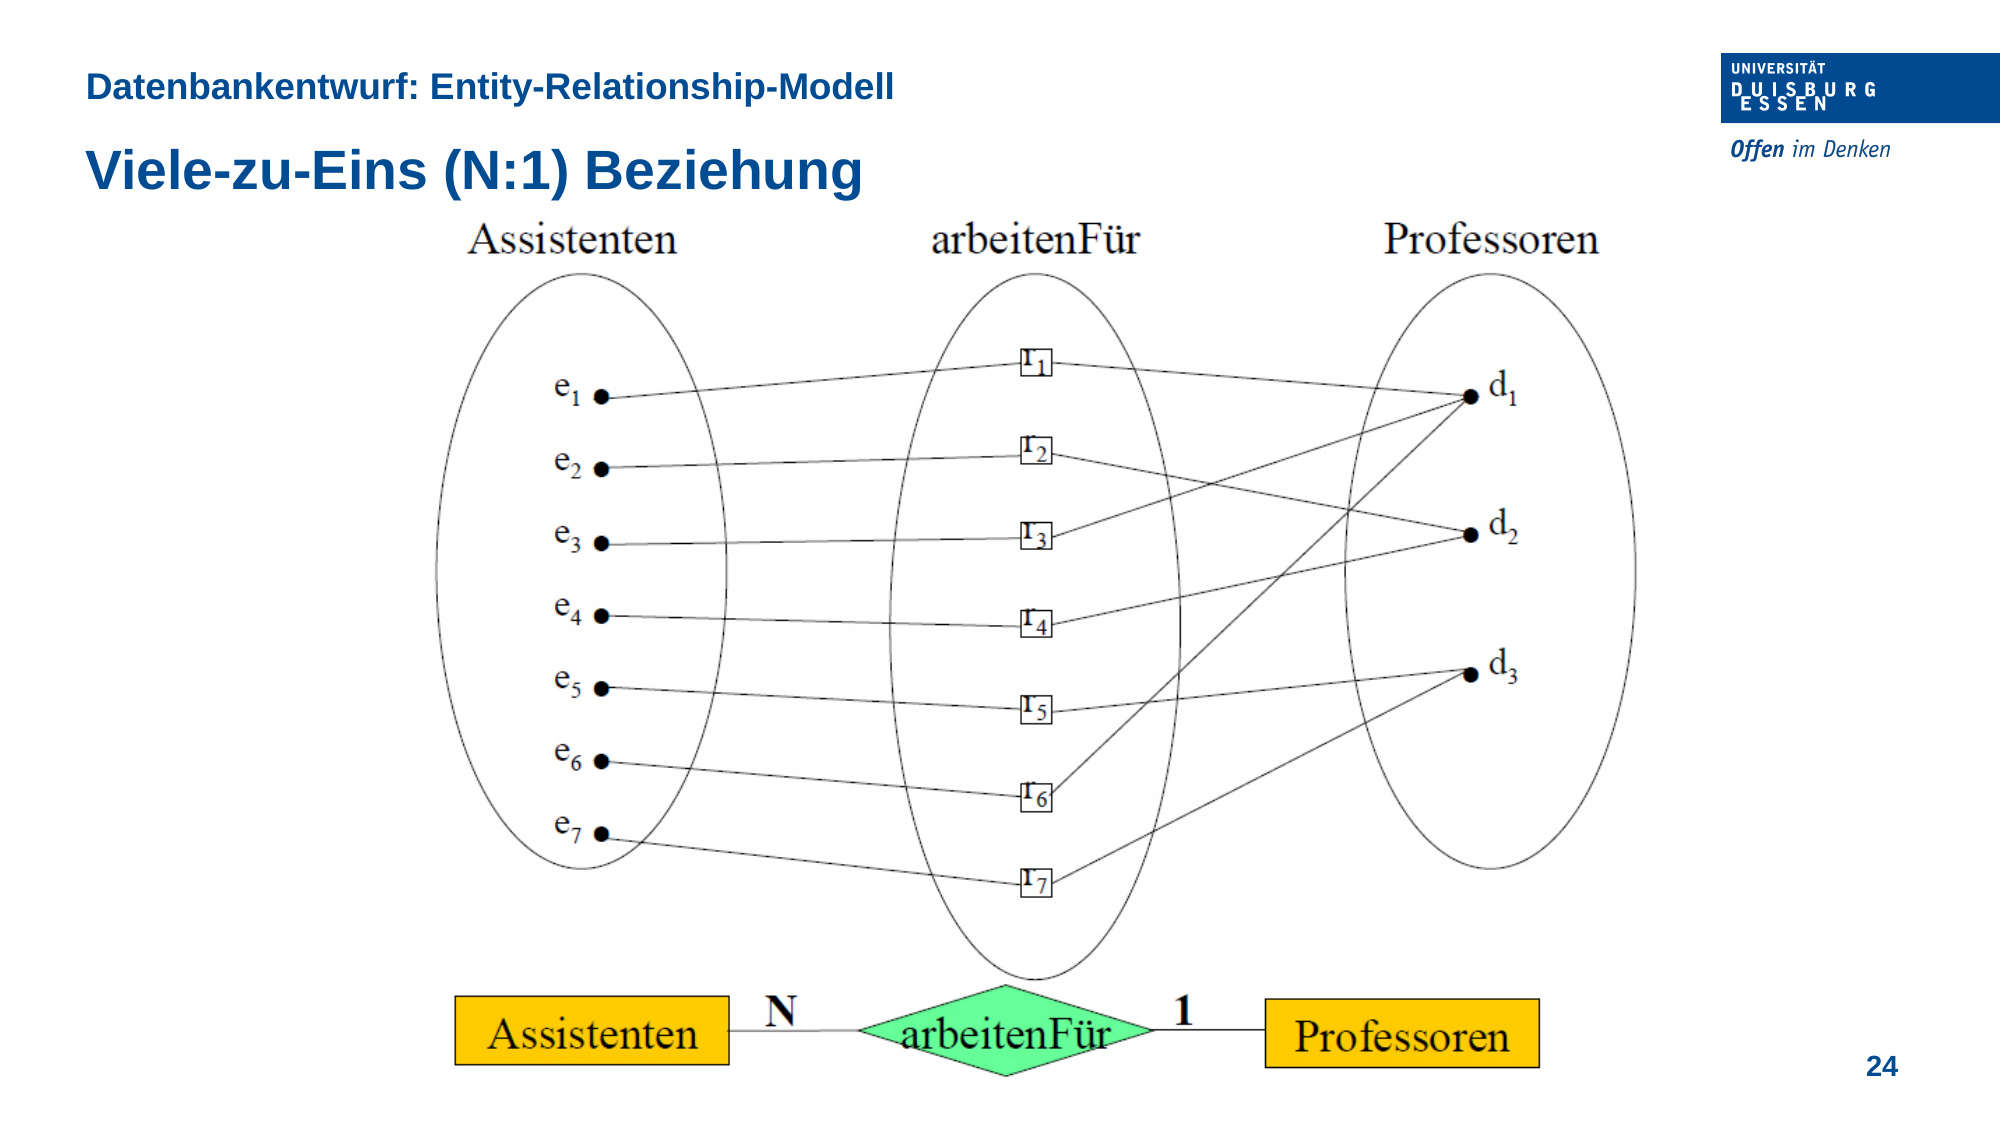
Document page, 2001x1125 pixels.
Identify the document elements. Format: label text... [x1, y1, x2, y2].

picture [424, 209, 1645, 1081]
slide_number 24 [1677, 1039, 1914, 1081]
list Datenbankentwurf: Entity-Relationship-Modell [85, 67, 1694, 109]
picture [1721, 53, 2000, 162]
list Viele-zu-Eins (N:1) Beziehung [85, 134, 1694, 210]
